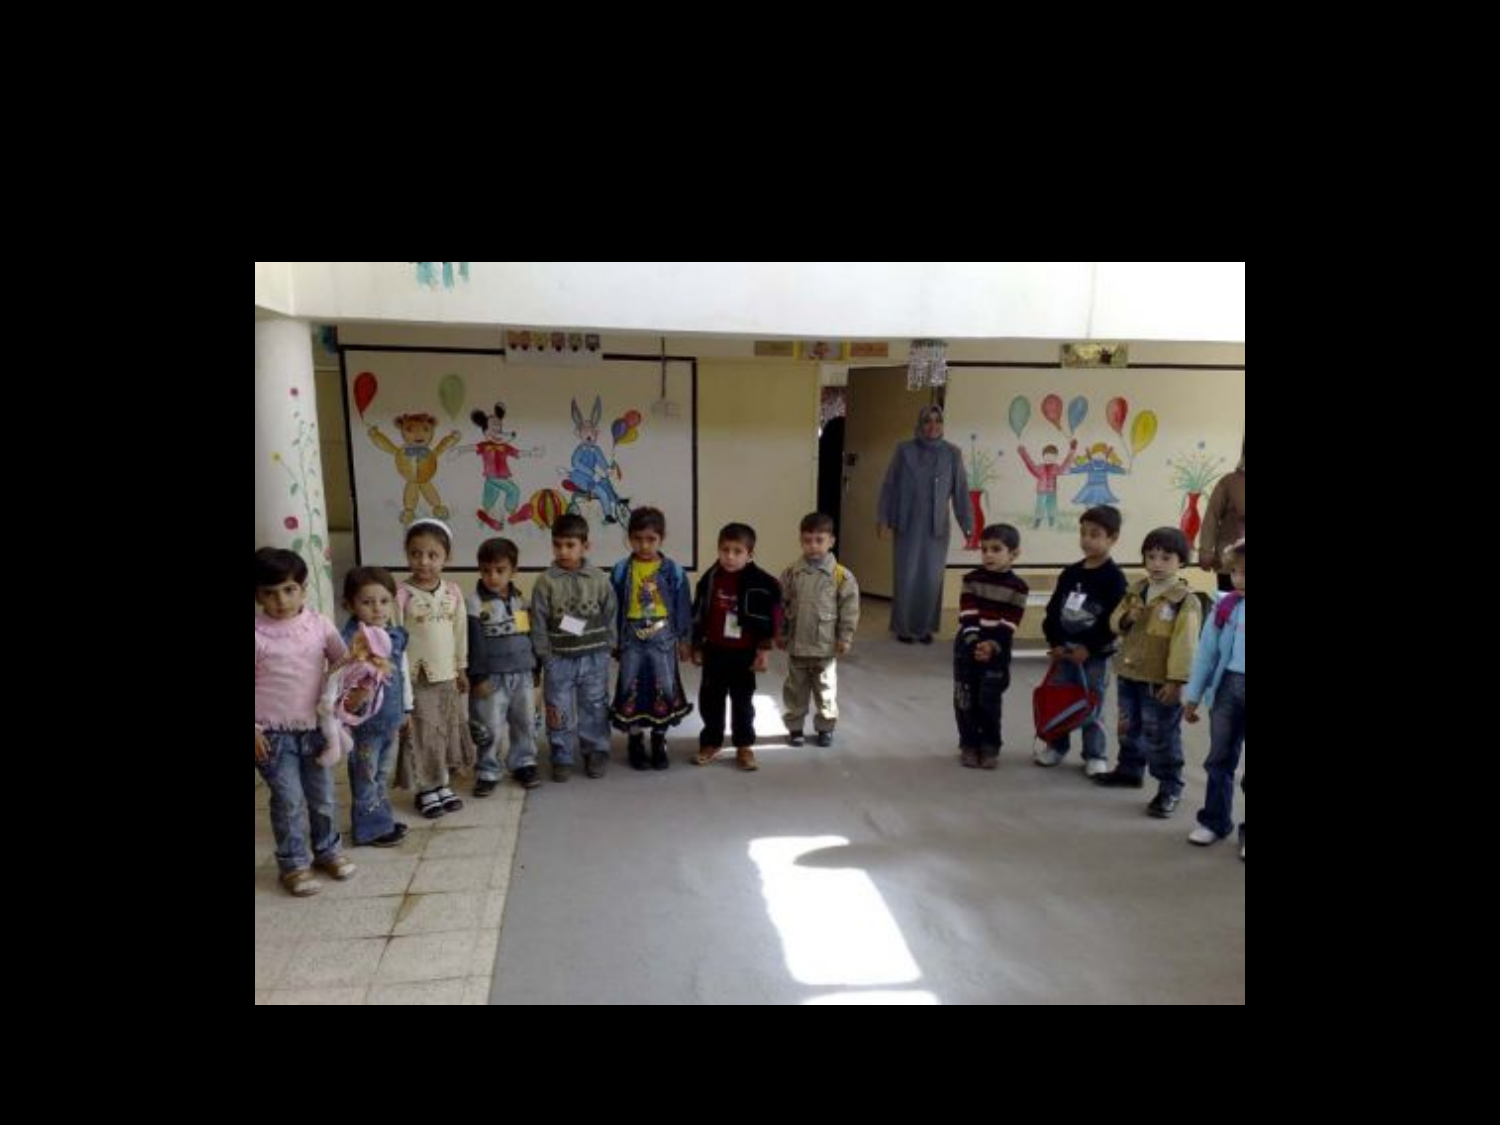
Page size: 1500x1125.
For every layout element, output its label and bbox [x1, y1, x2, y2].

list [254, 262, 1246, 1006]
